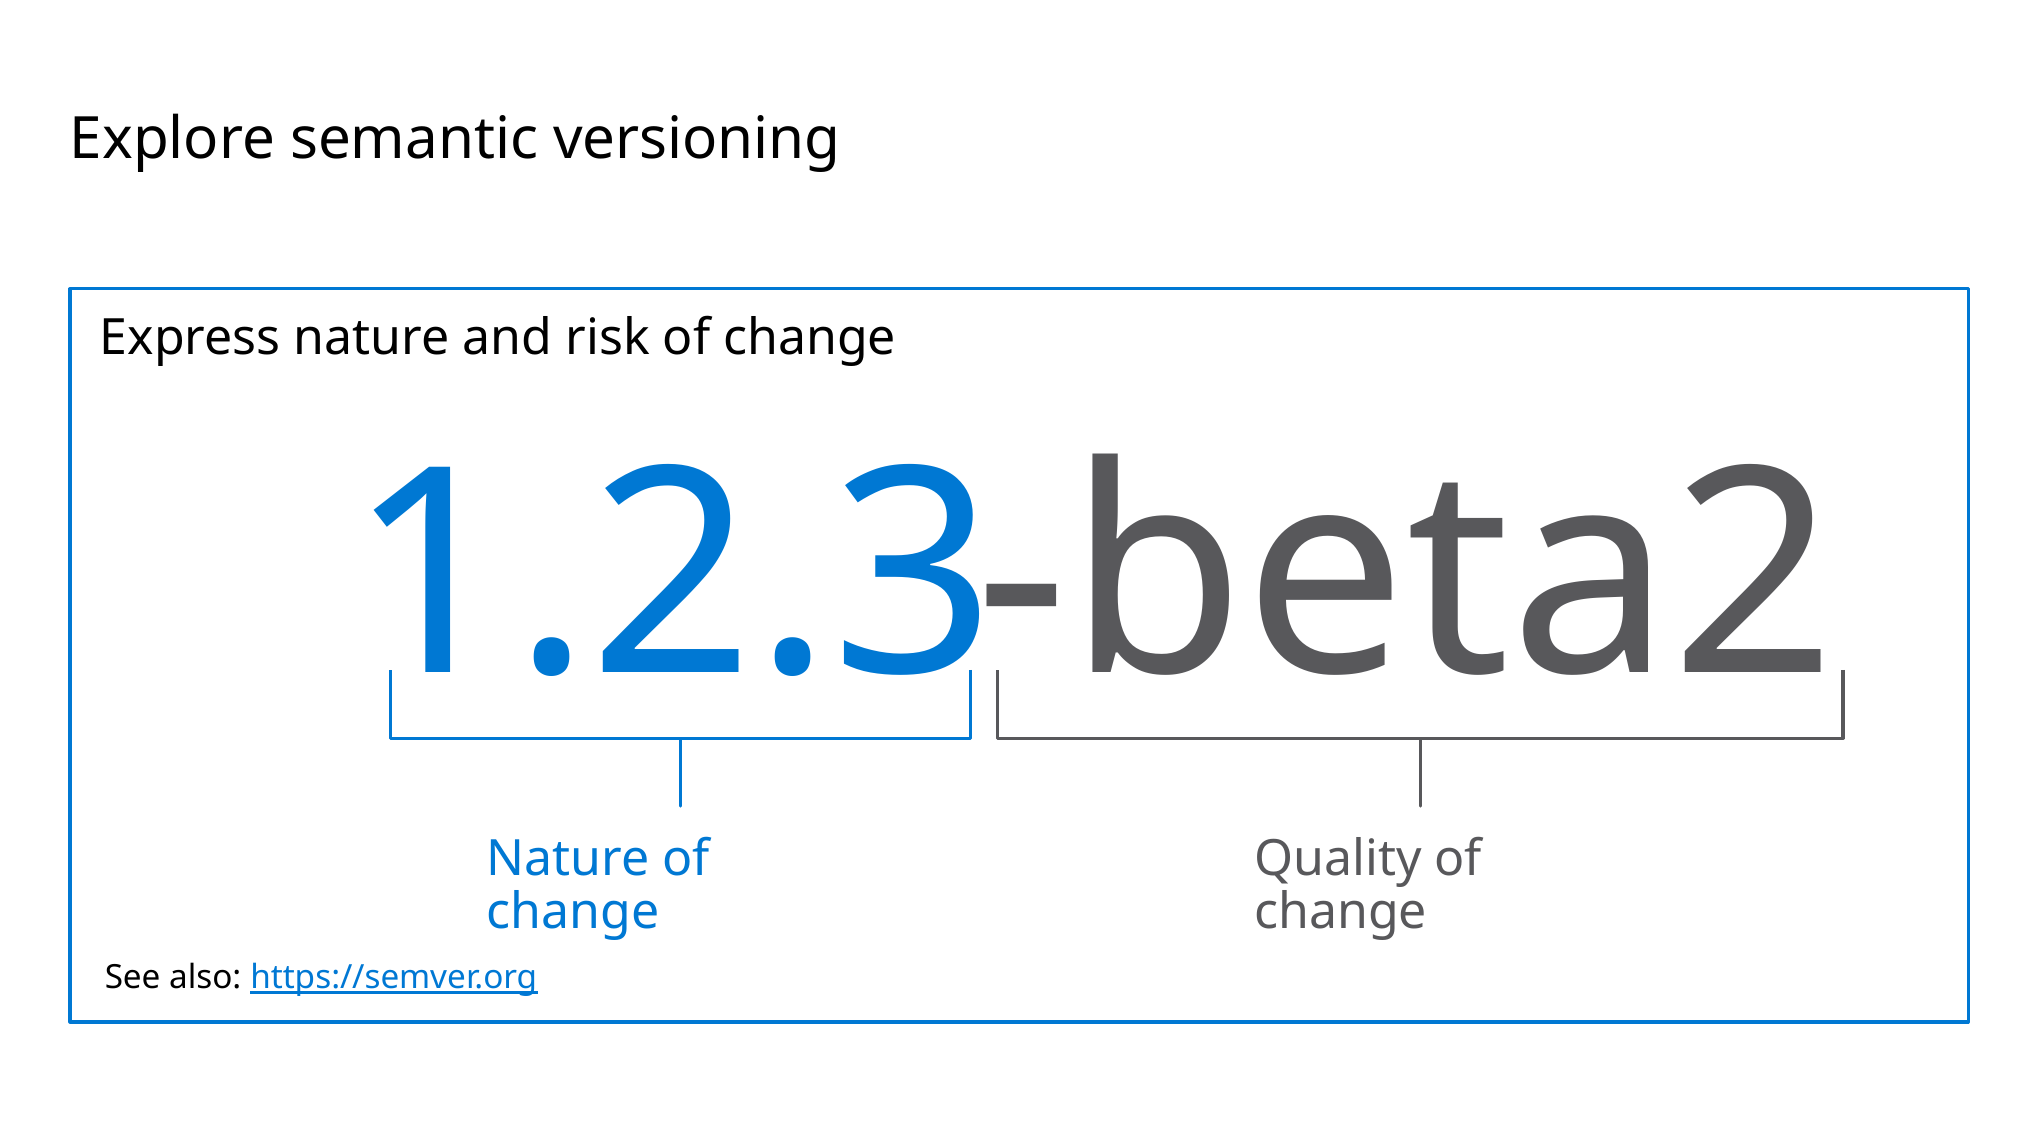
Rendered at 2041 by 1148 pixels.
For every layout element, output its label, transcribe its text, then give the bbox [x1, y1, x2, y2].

text_box -beta2 [975, 424, 1837, 736]
text_box Nature of change [486, 831, 874, 940]
text_box See also: https://semver.org [104, 955, 1229, 1001]
text_box Express nature and risk of change [69, 288, 1969, 1023]
text_box [997, 669, 1844, 807]
text_box [389, 669, 971, 807]
text_box 1.2.3 [348, 424, 975, 736]
title Explore semantic versioning [70, 103, 1969, 172]
text_box Quality of change [1254, 831, 1649, 940]
